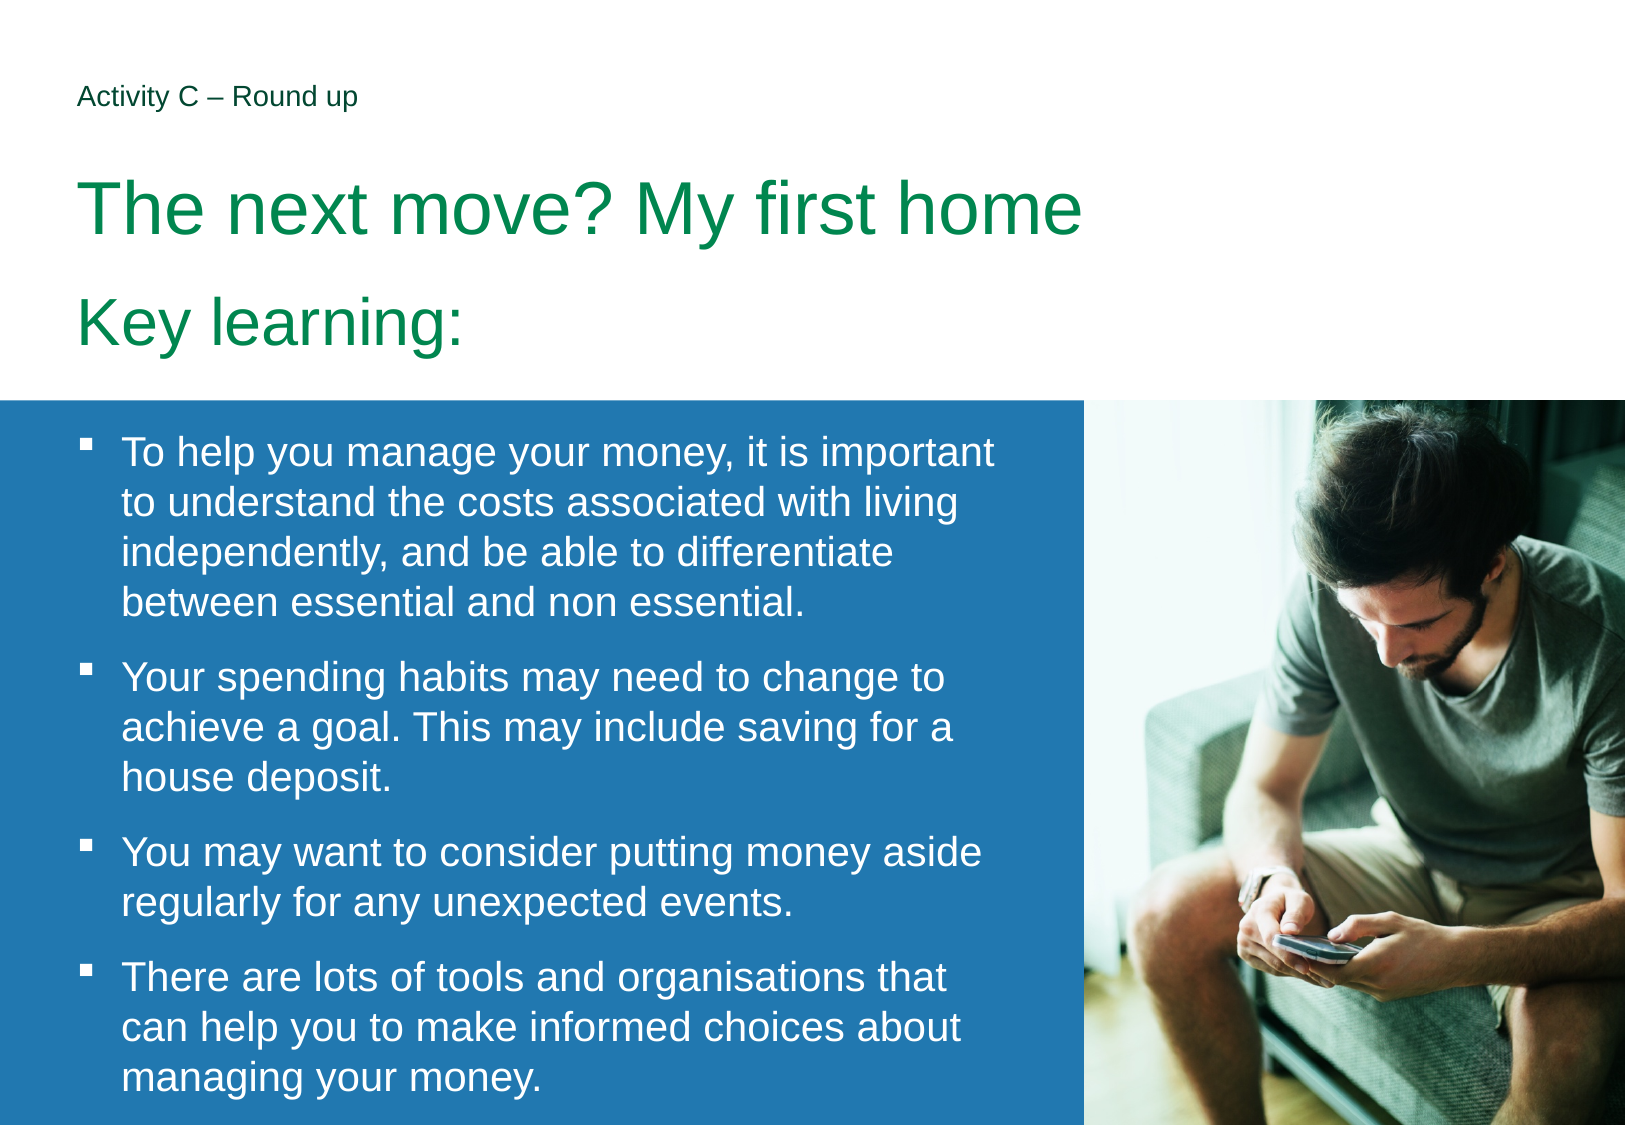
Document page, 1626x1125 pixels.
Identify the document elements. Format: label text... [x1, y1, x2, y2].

text_box To help you manage your money, it is important to understand the costs associated with living independently, and be able to differentiate between essential and non essential. Your spending habits may need to change to achieve a goal. This may include saving for a house deposit. You may want to consider putting money aside regularly for any unexpected events. There are lots of tools and organisations that can help you to make informed choices about managing your money. [0, 400, 1081, 1125]
title Activity C – Round up The next move? My first home Key learning: [76, 76, 1302, 381]
picture [1083, 400, 1625, 1125]
